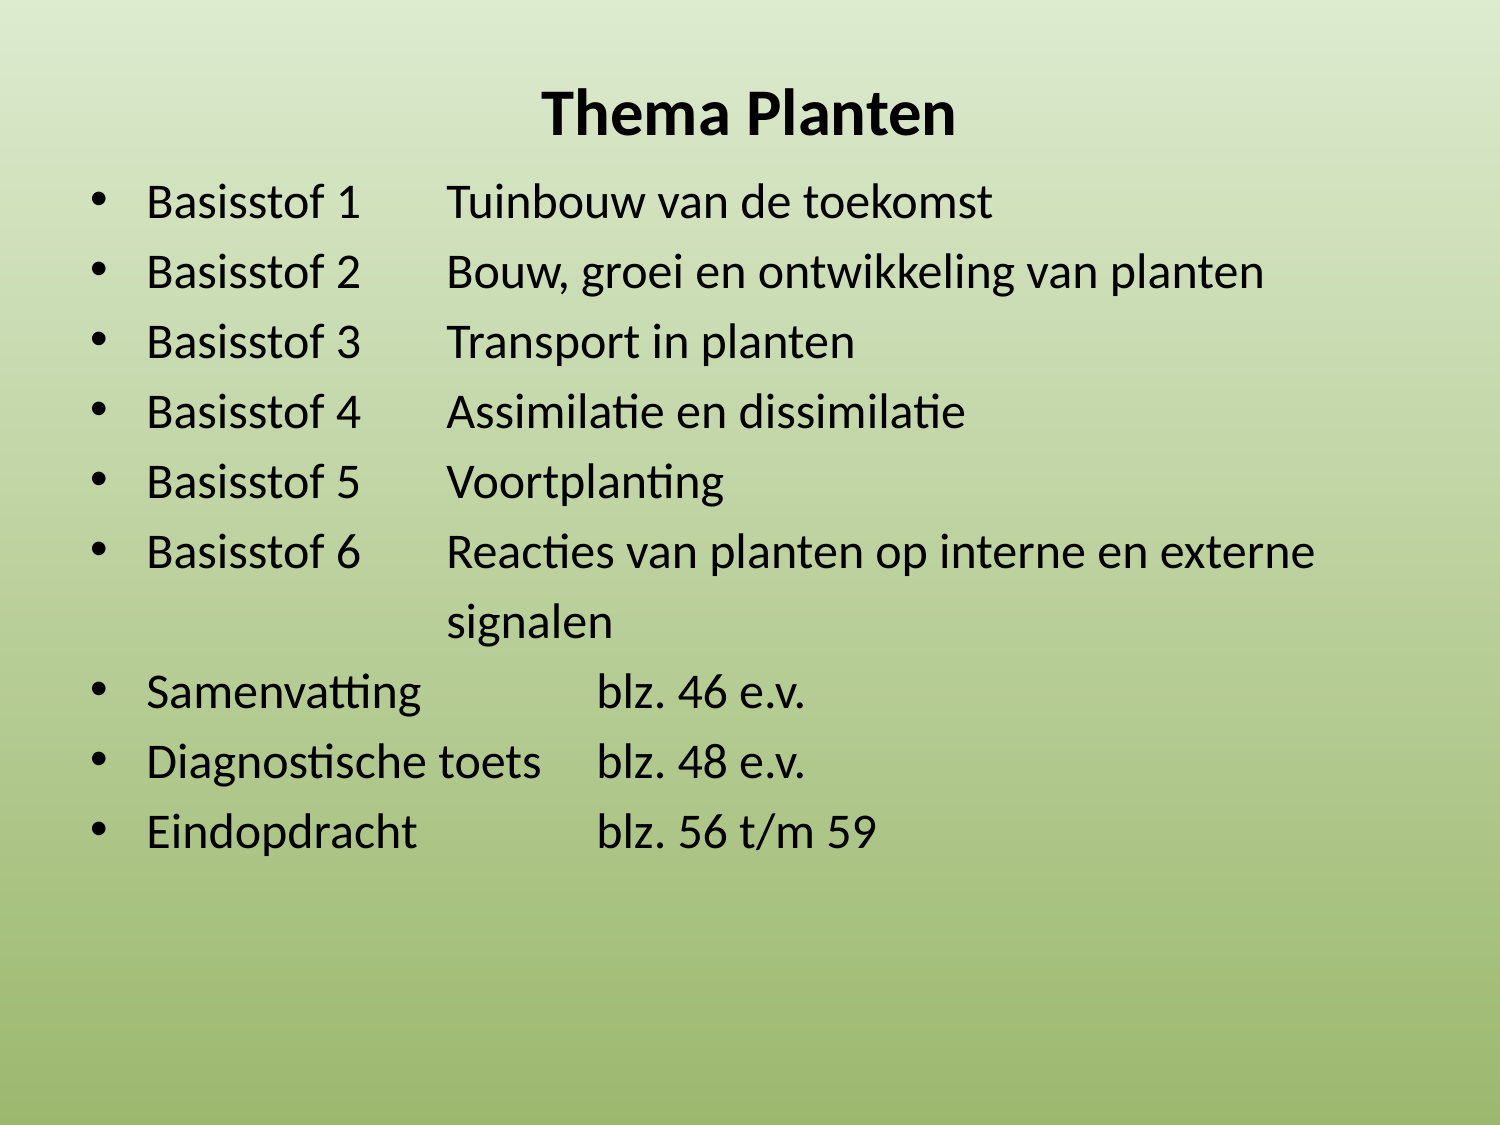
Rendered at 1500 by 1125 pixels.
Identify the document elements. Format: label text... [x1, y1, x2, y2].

title Thema Planten [75, 45, 1425, 160]
list Basisstof 1 Tuinbouw van de toekomst Basisstof 2 Bouw, groei en ontwikkeling van planten Basisstof 3 Transport in planten Basisstof 4 Assimilatie en dissimilatie Basisstof 5 Voortplanting Basisstof 6 Reacties van planten op interne en externe signalen Samenvatting blz. 46 e.v. Diagnostische toets blz. 48 e.v. Eindopdracht blz. 56 t/m 59 [75, 160, 1425, 1005]
